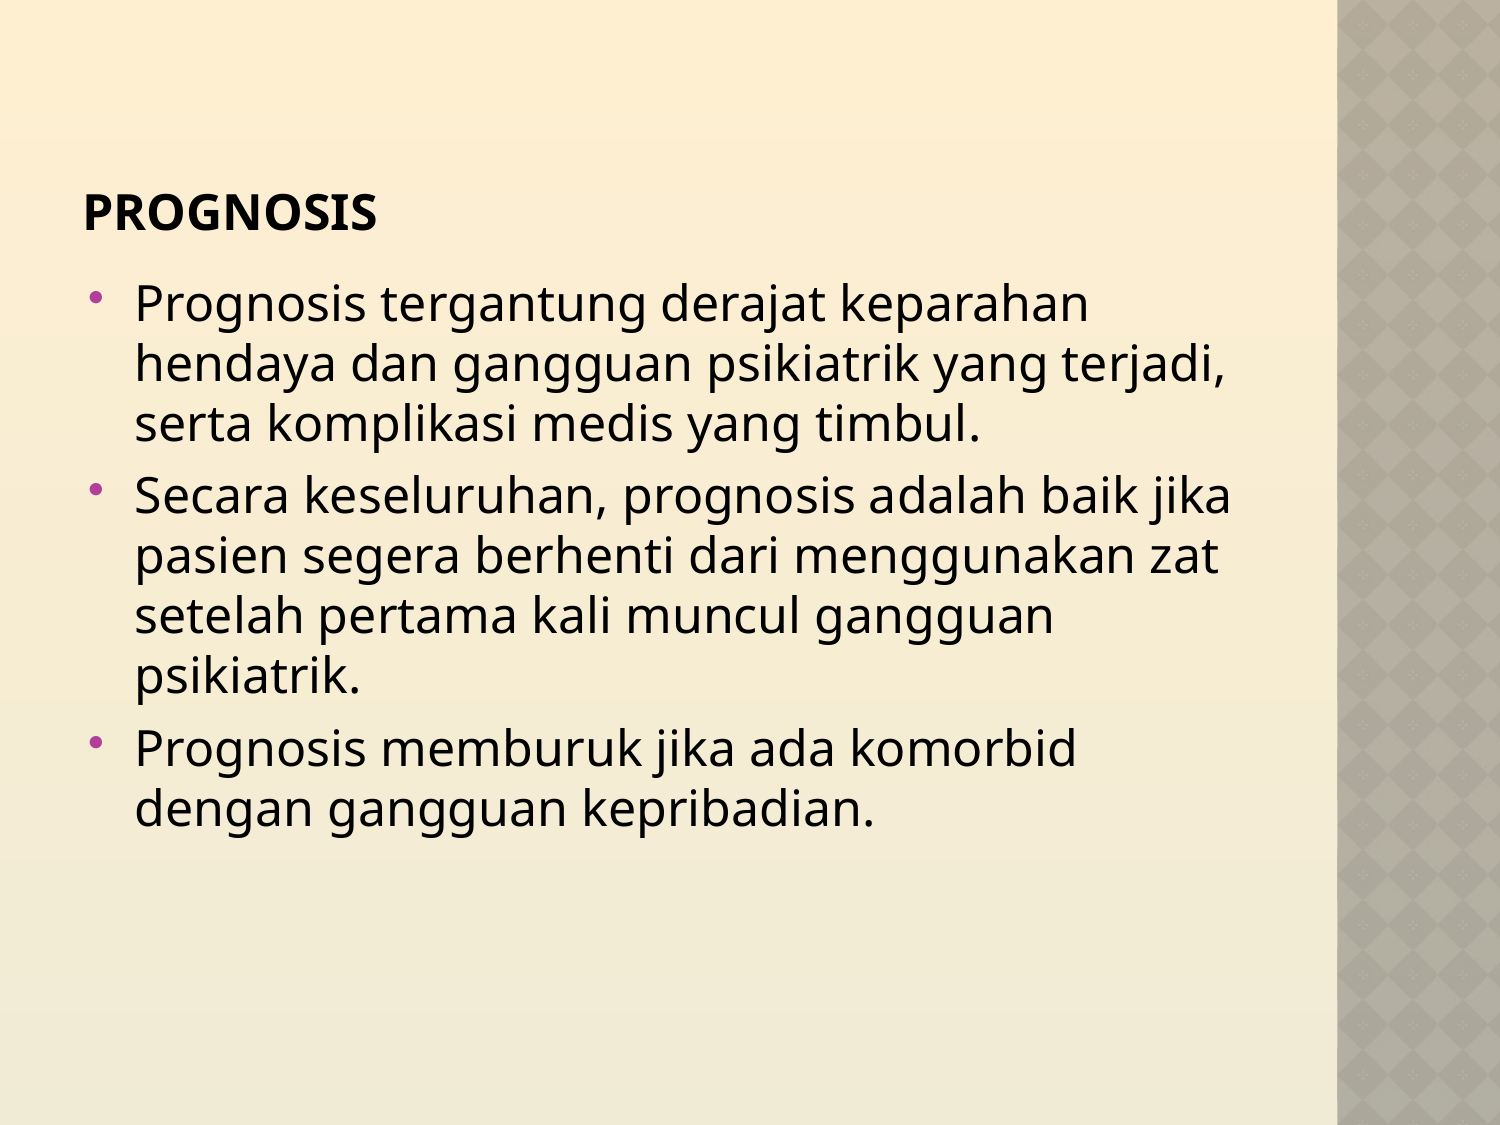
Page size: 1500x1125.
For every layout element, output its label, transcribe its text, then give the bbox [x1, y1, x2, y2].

title Prognosis [75, 52, 1263, 240]
list Prognosis tergantung derajat keparahan hendaya dan gangguan psikiatrik yang terjadi, serta komplikasi medis yang timbul. Secara keseluruhan, prognosis adalah baik jika pasien segera berhenti dari menggunakan zat setelah pertama kali muncul gangguan psikiatrik. Prognosis memburuk jika ada komorbid dengan gangguan kepribadian. [75, 264, 1263, 1059]
